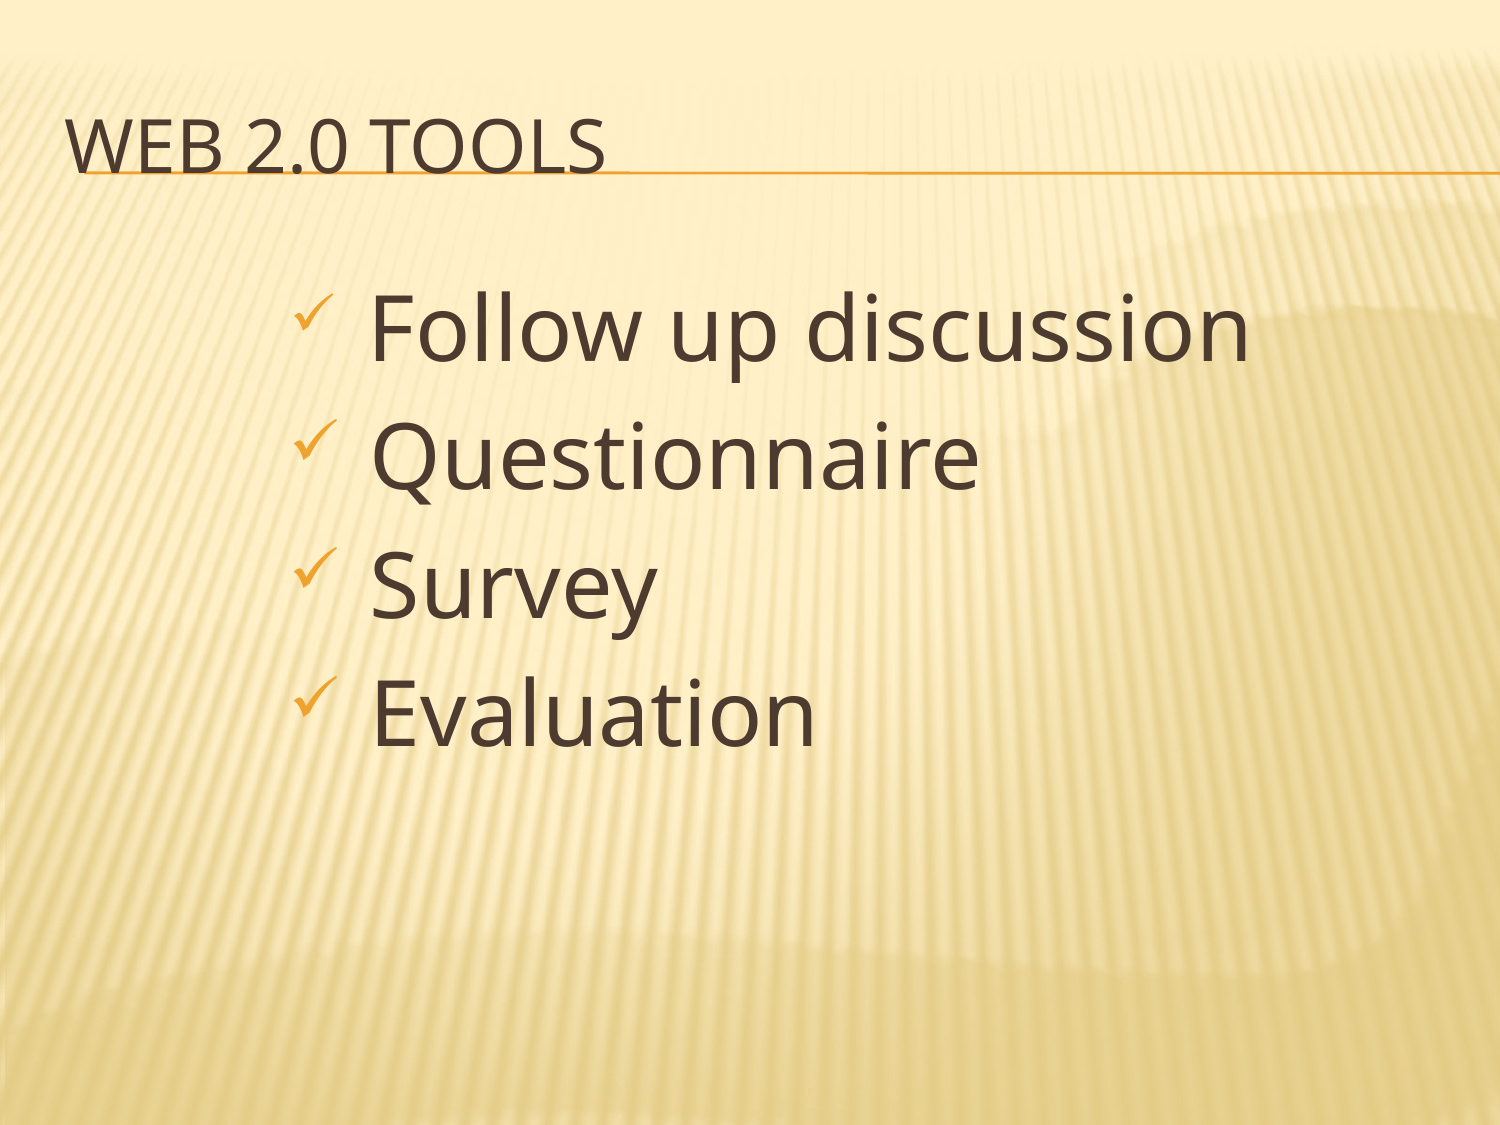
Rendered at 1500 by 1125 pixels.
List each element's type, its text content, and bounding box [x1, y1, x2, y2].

list Follow up discussion Questionnaire Survey Evaluation [275, 262, 1300, 998]
title Web 2.0 Tools [50, 75, 1475, 213]
